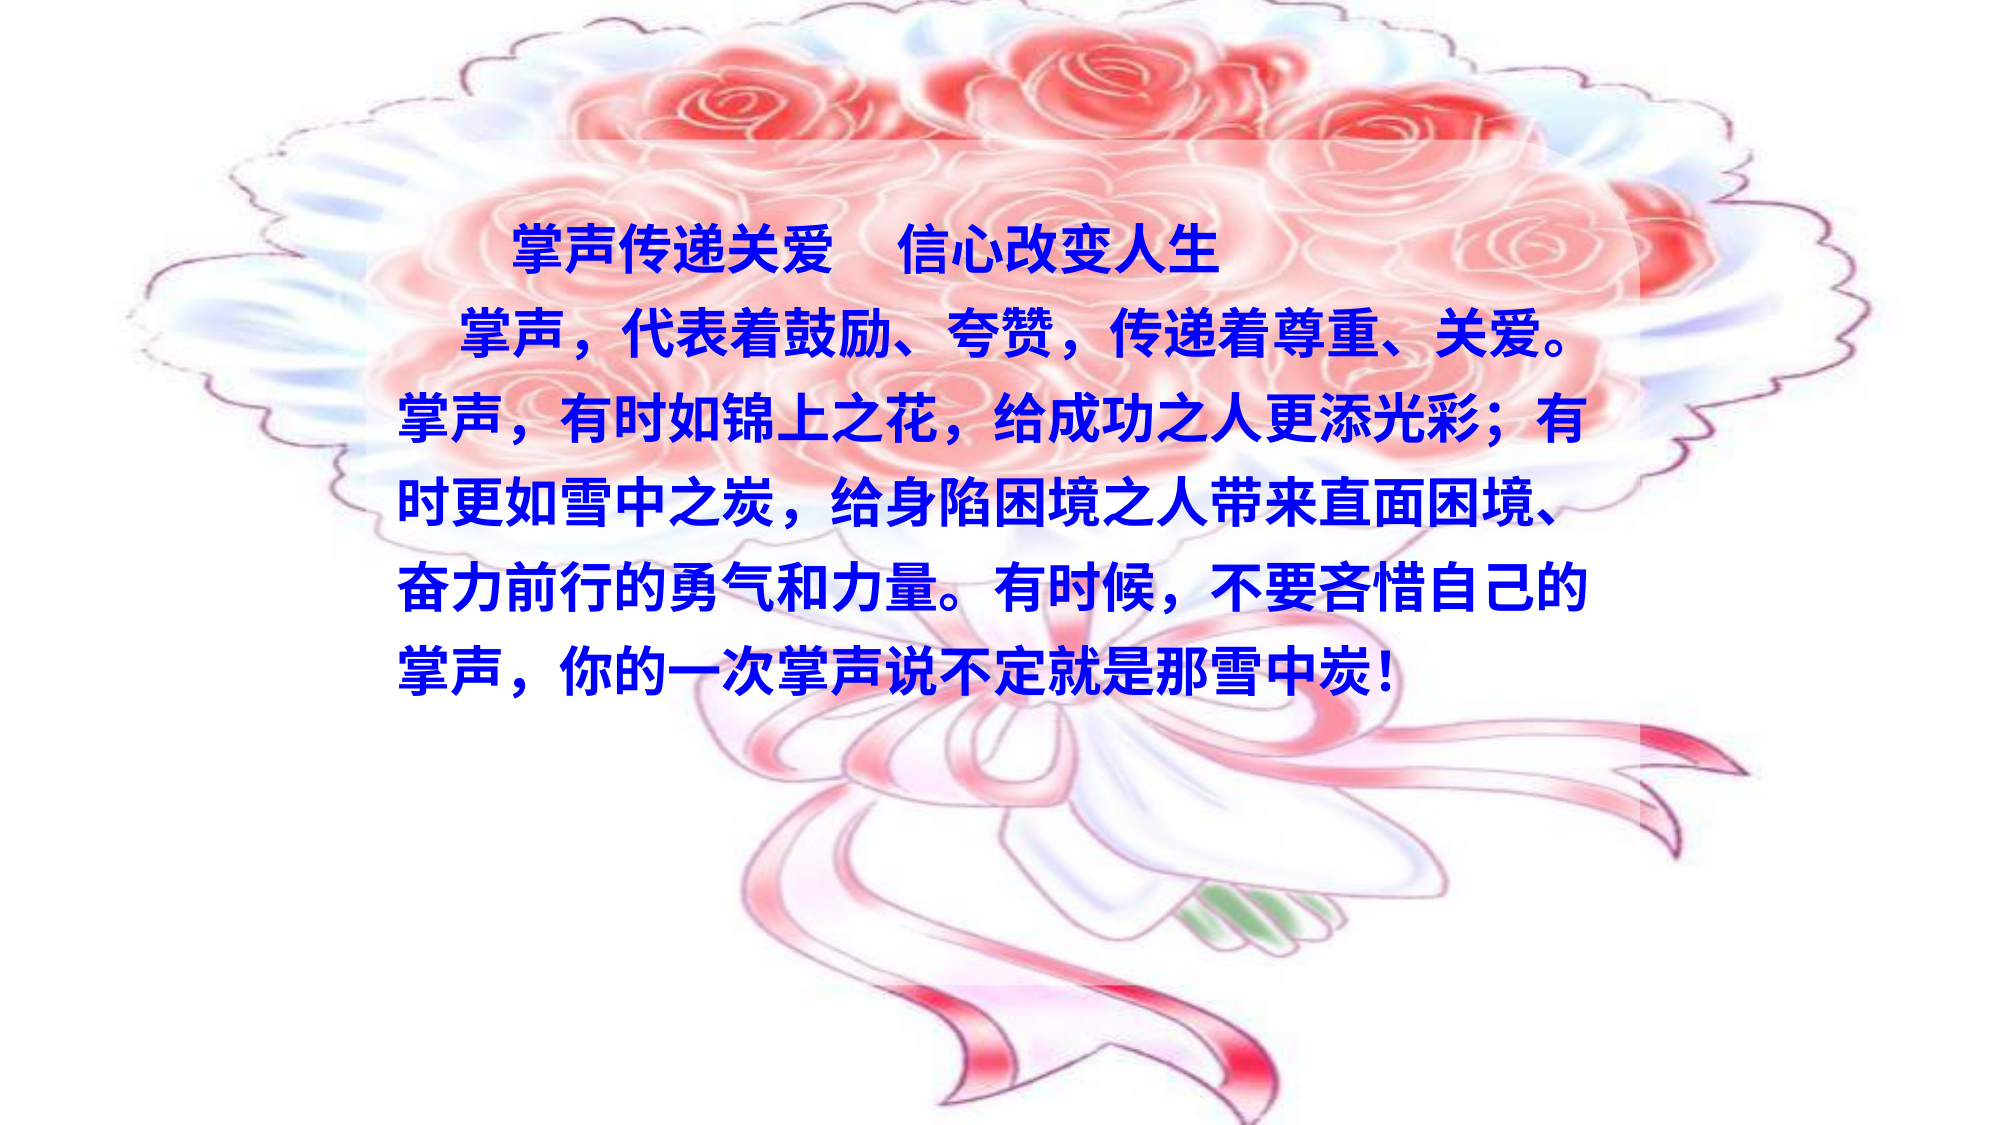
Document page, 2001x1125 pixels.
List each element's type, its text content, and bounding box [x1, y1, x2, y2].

picture [0, 0, 2001, 1125]
text_box [398, 138, 1607, 188]
text_box [364, 211, 1642, 987]
text_box 掌声传递关爱 信心改变人生 掌声，代表着鼓励、夸赞，传递着尊重、关爱。掌声，有时如锦上之花，给成功之人更添光彩；有时更如雪中之炭，给身陷困境之人带来直面困境、奋力前行的勇气和力量。有时候，不要吝惜自己的掌声，你的一次掌声说不定就是那雪中炭！ [381, 188, 1623, 710]
